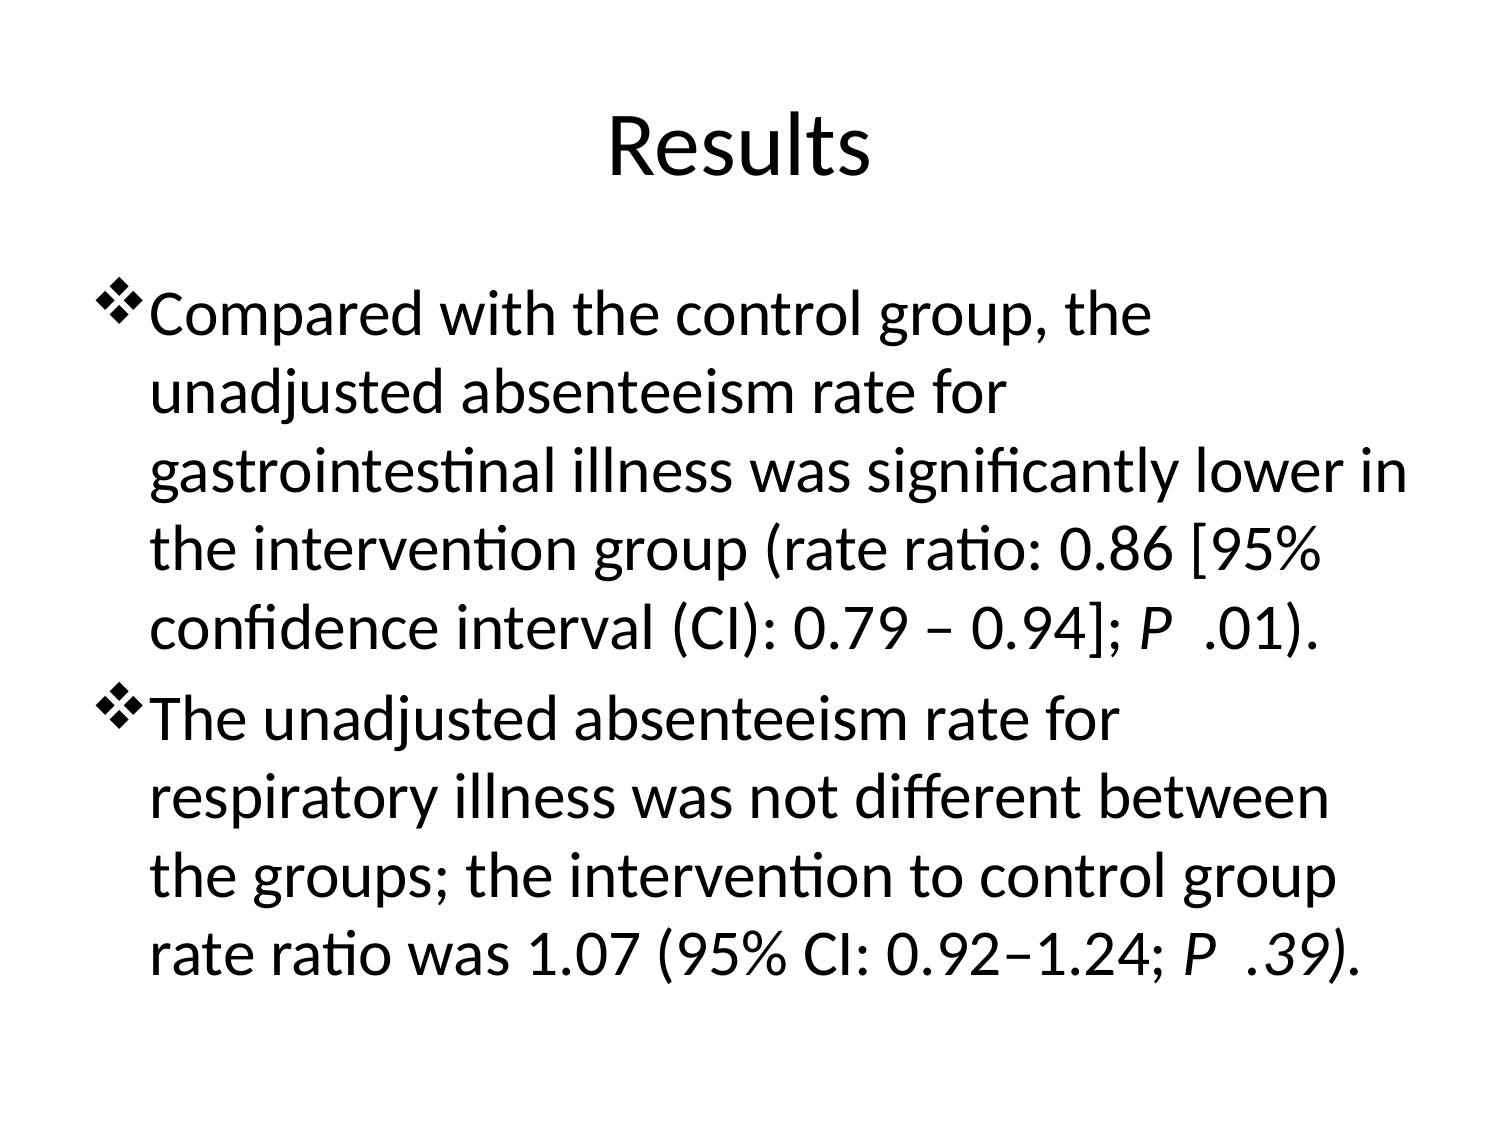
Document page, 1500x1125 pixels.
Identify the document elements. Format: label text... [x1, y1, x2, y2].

title Results [75, 45, 1425, 233]
list Compared with the control group, the unadjusted absenteeism rate for gastrointestinal illness was significantly lower in the intervention group (rate ratio: 0.86 [95% confidence interval (CI): 0.79 – 0.94]; P .01). The unadjusted absenteeism rate for respiratory illness was not different between the groups; the intervention to control group rate ratio was 1.07 (95% CI: 0.92–1.24; P .39). [75, 262, 1425, 1005]
